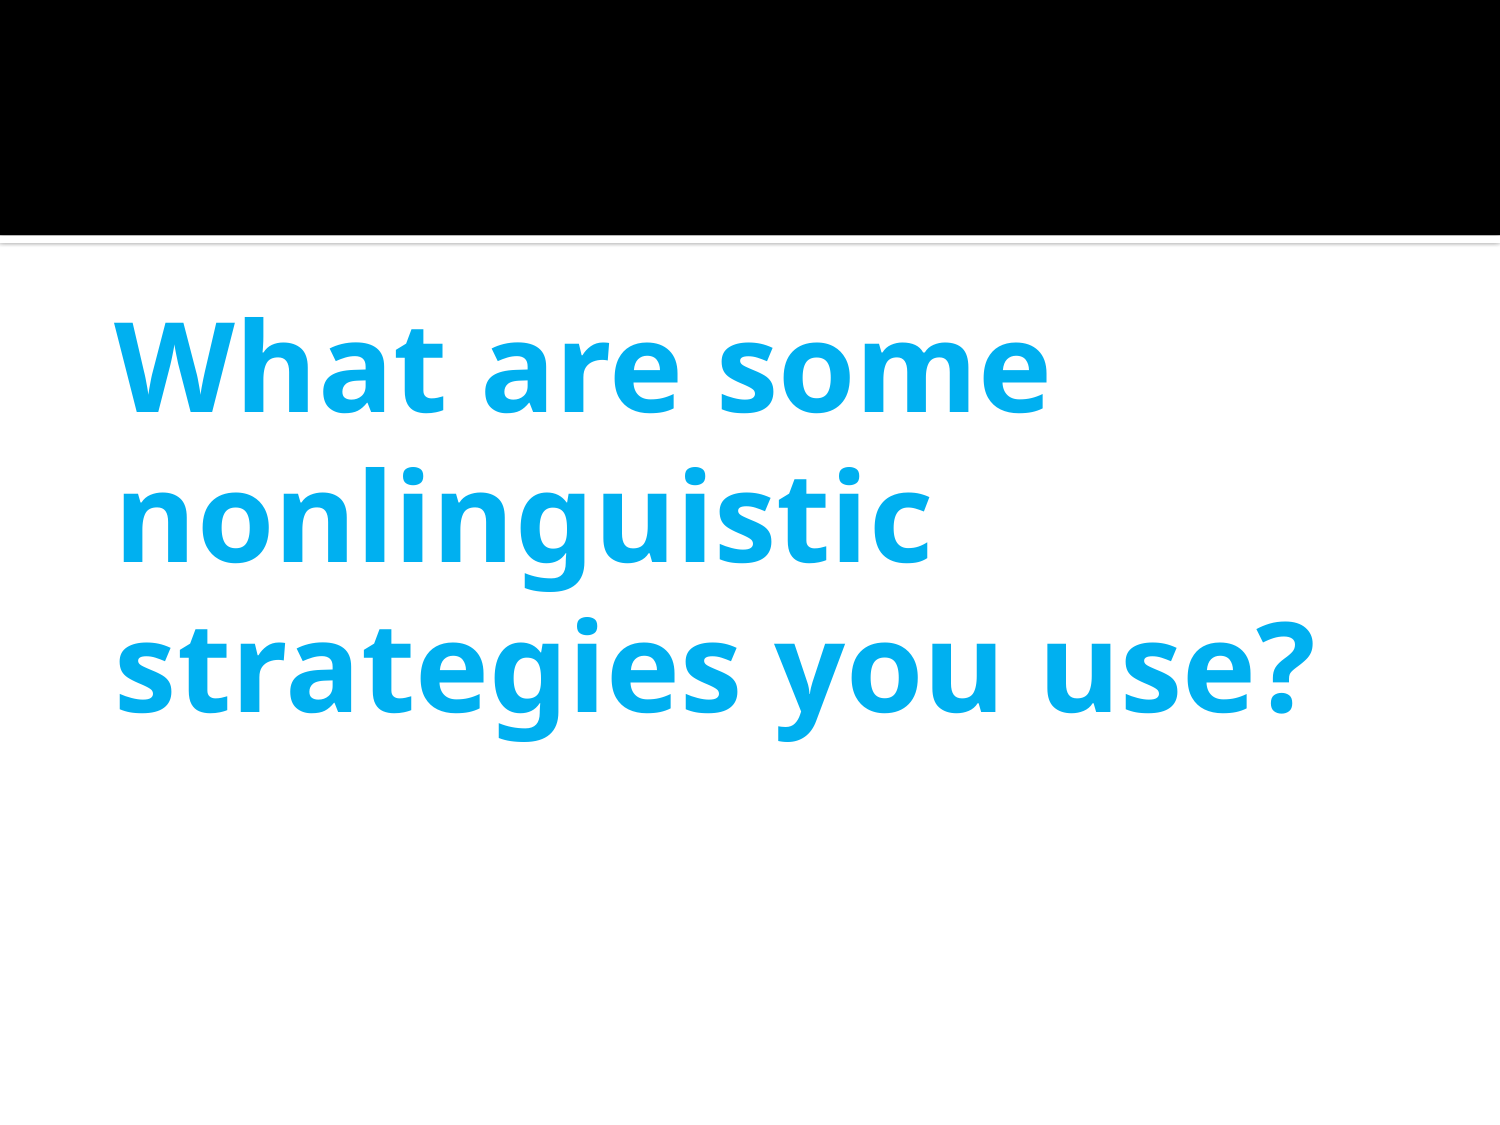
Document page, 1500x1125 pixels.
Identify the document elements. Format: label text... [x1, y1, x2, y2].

title What are some nonlinguistic strategies you use? [99, 275, 1450, 750]
